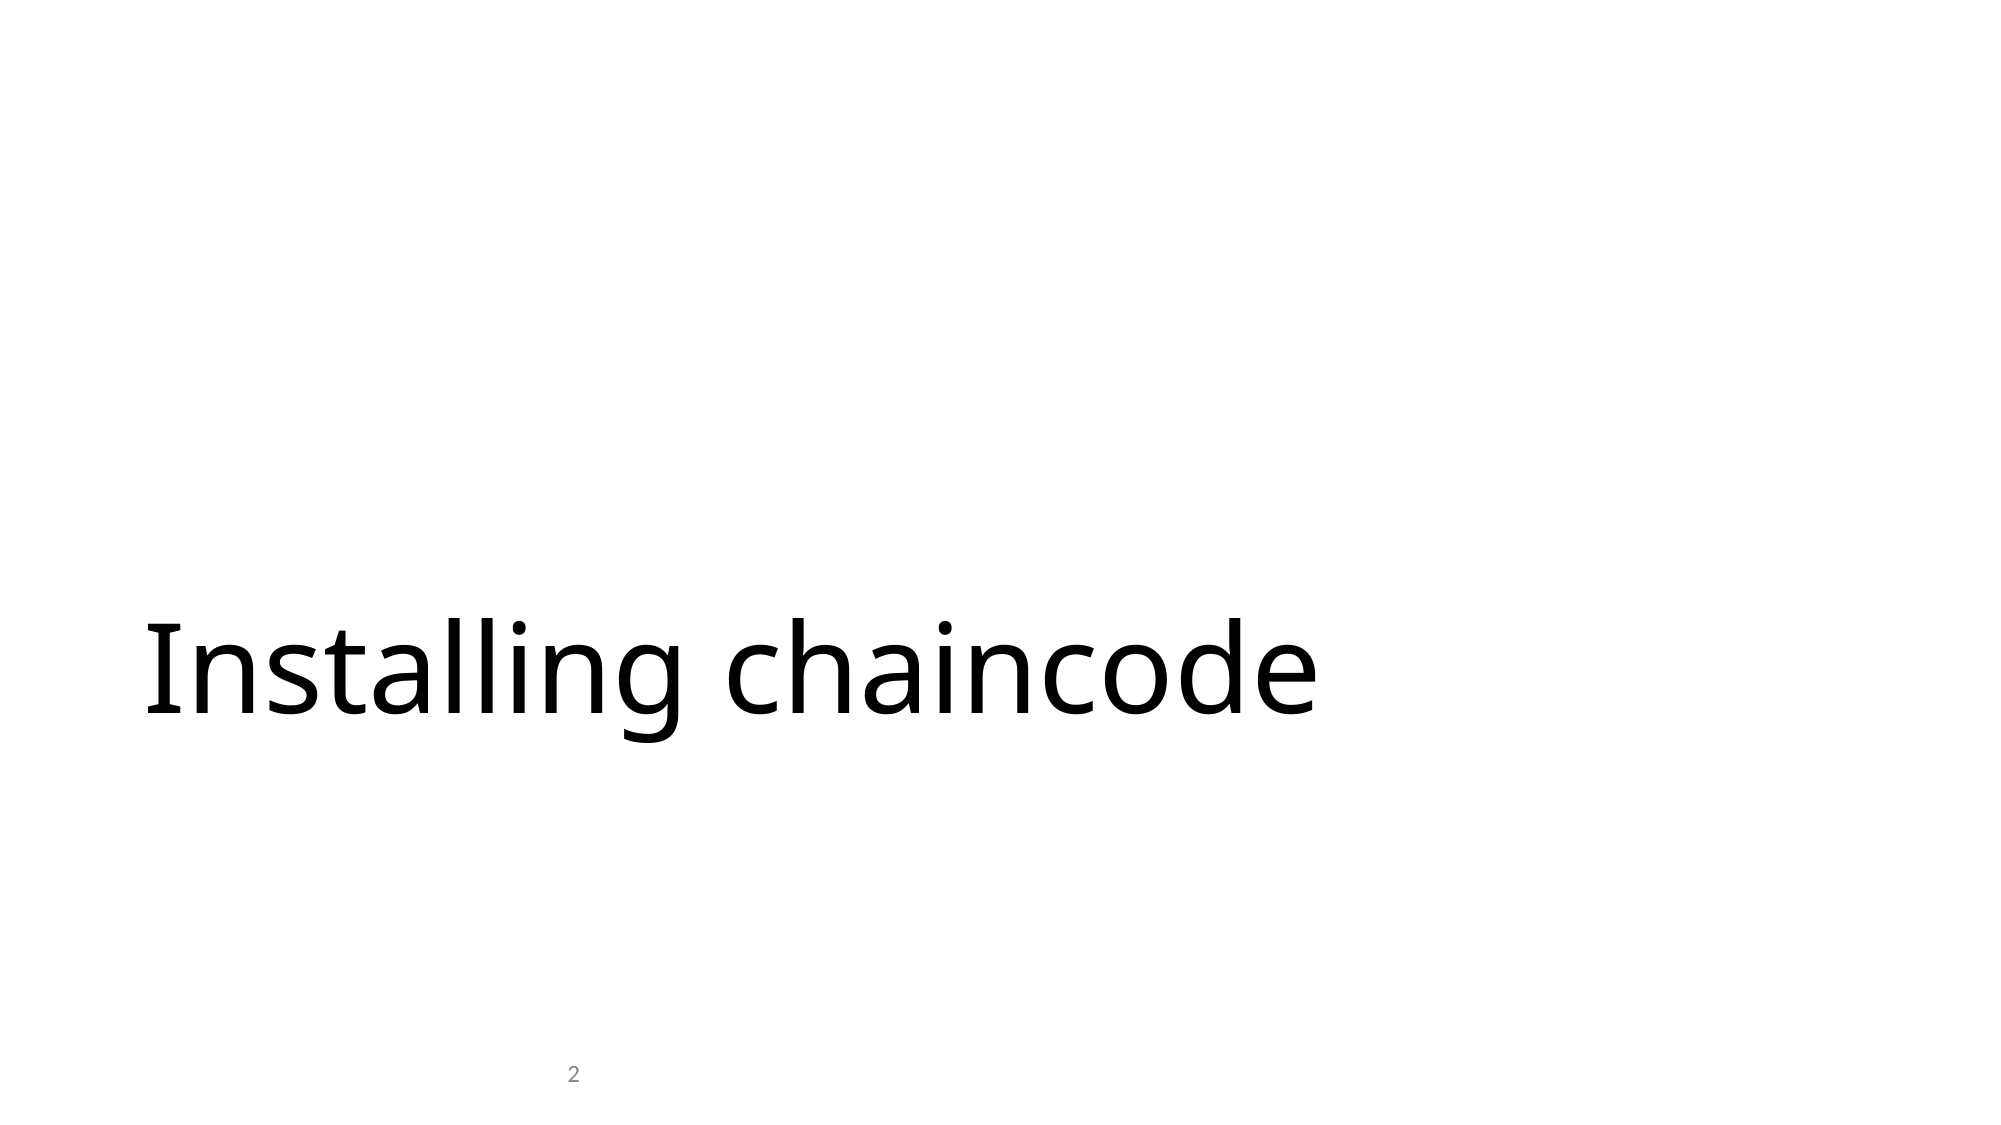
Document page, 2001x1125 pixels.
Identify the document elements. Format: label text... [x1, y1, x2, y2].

title Installing chaincode [135, 279, 1862, 749]
slide_number 2 [556, 1050, 588, 1096]
